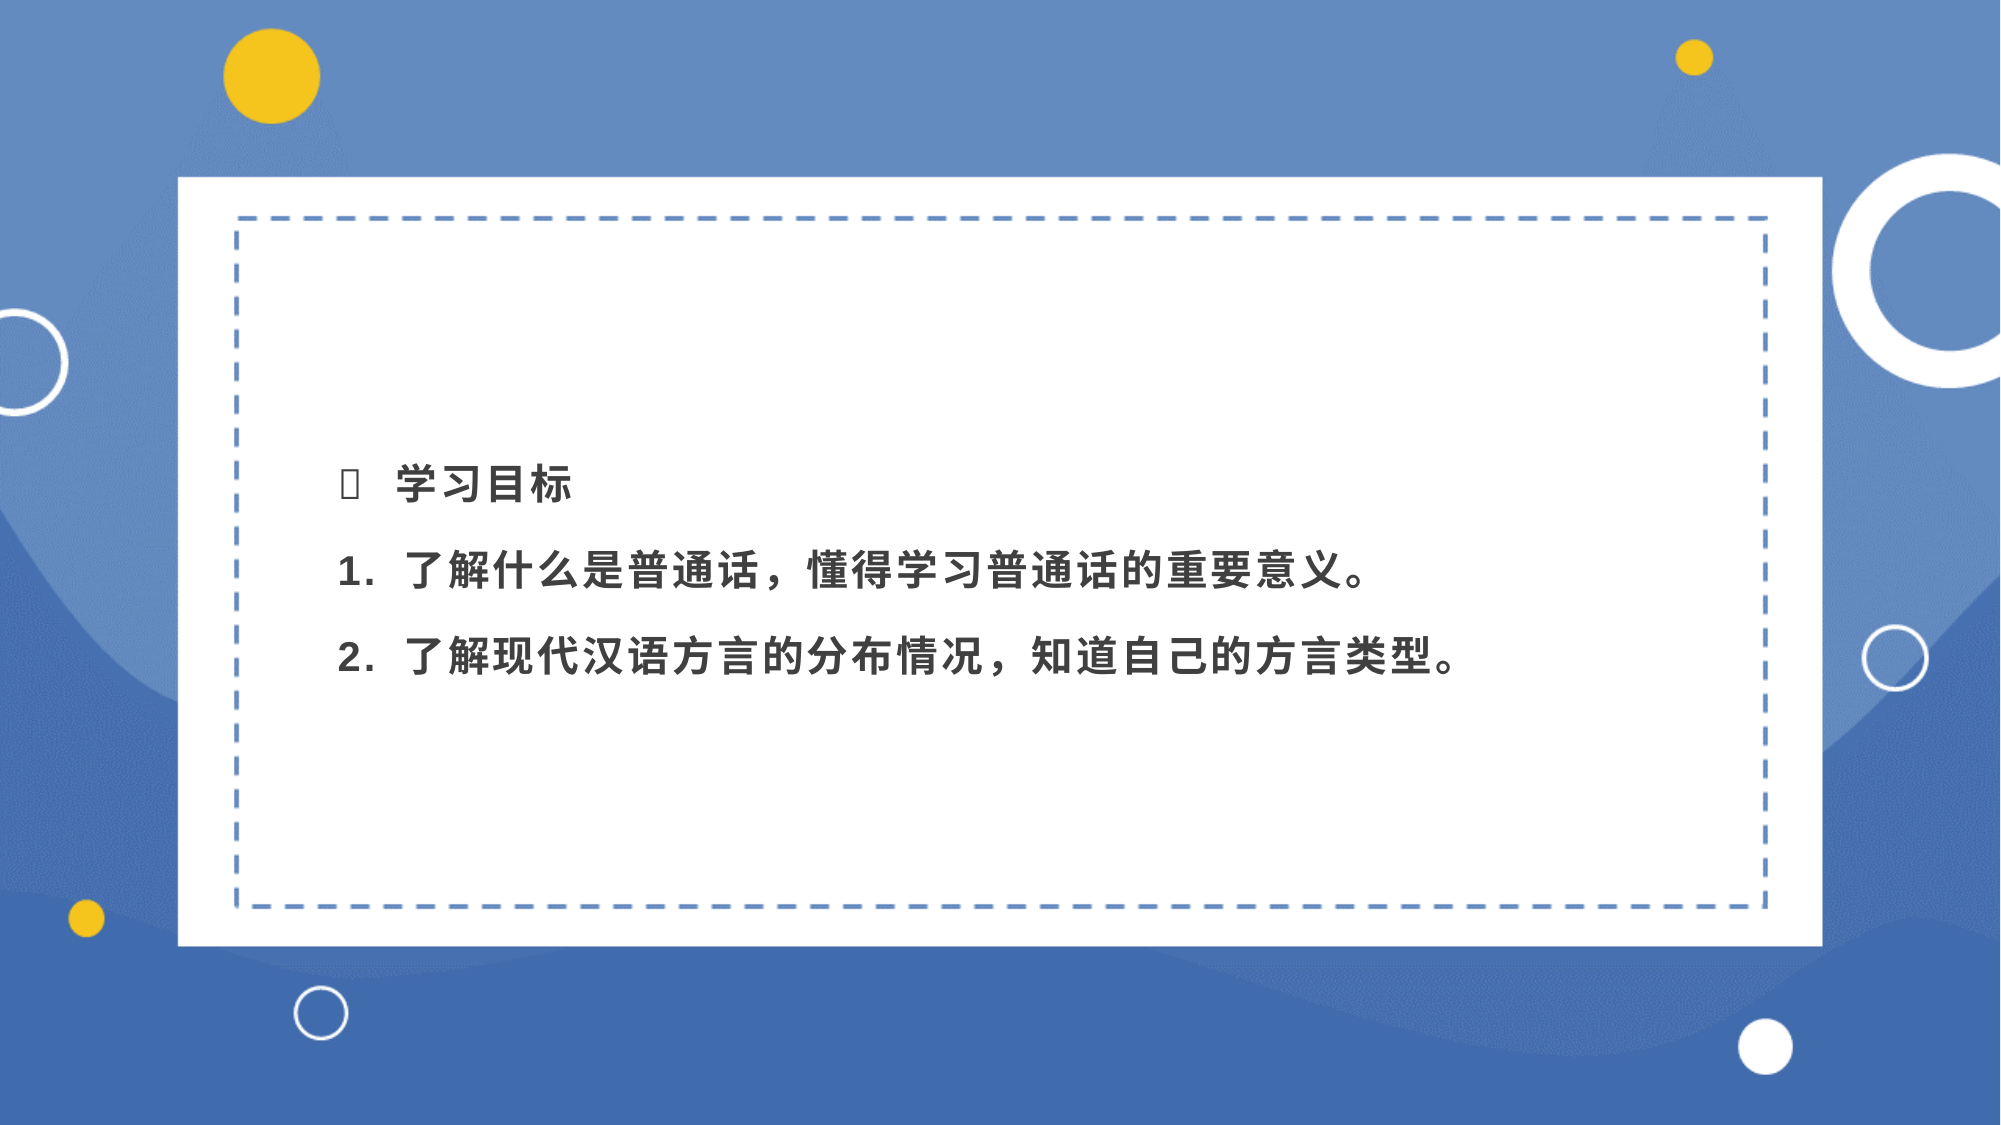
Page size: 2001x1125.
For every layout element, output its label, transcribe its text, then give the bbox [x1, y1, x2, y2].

picture [0, 0, 2001, 1125]
text_box 学习目标 1. 了解什么是普通话，懂得学习普通话的重要意义。 2. 了解现代汉语方言的分布情况，知道自己的方言类型。 [322, 435, 1728, 687]
